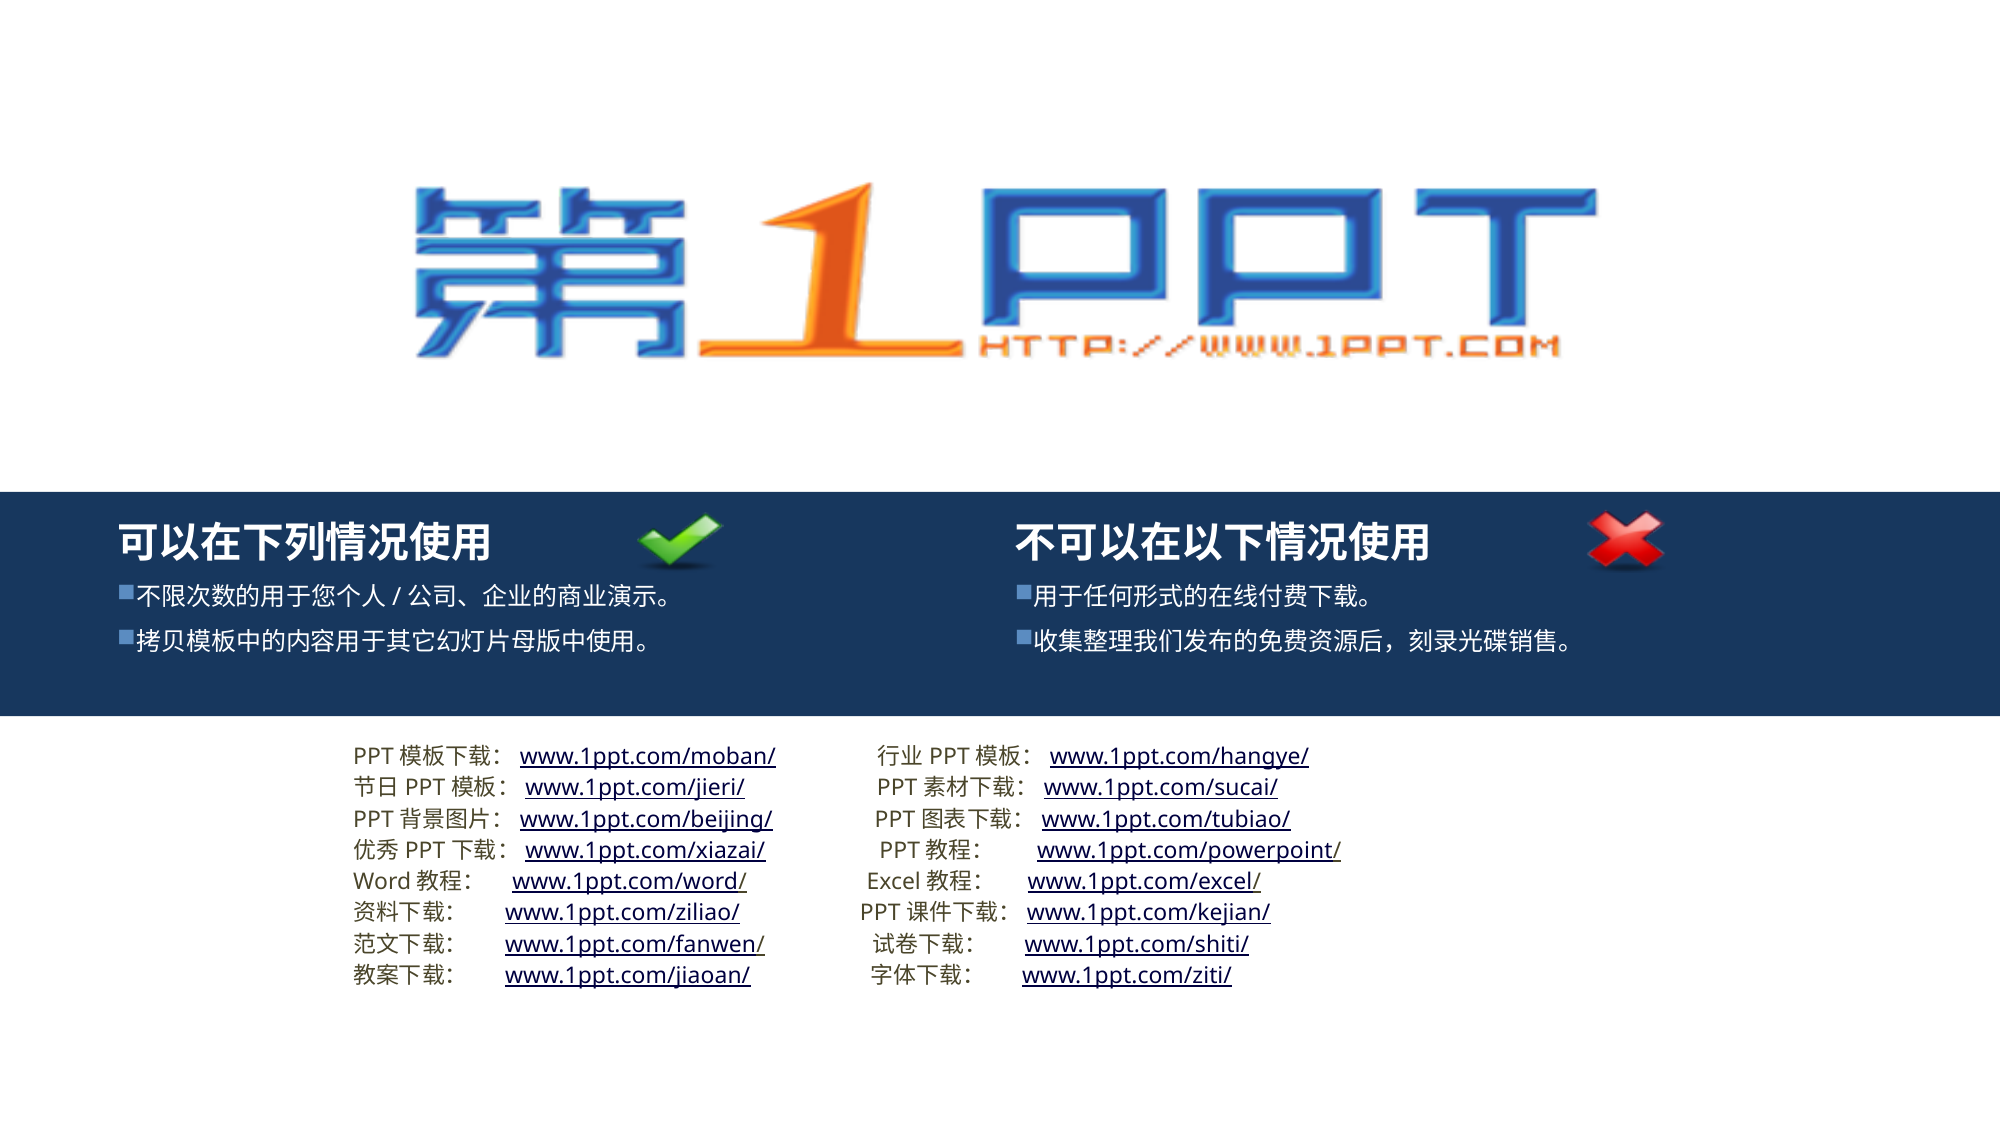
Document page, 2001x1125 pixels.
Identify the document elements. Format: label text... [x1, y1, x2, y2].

picture [179, 51, 1867, 492]
text_box PPT模板下载：www.1ppt.com/moban/ 行业PPT模板：www.1ppt.com/hangye/ 节日PPT模板：www.1ppt.com/jieri/ PPT素材下载：www.1ppt.com/sucai/ PPT背景图片：www.1ppt.com/beijing/ PPT图表下载：www.1ppt.com/tubiao/ 优秀PPT下载：www.1ppt.com/xiazai/ PPT教程： www.1ppt.com/powerpoint/ Word教程： www.1ppt.com/word/ Excel教程： www.1ppt.com/excel/ 资料下载： www.1ppt.com/ziliao/ PPT课件下载：www.1ppt.com/kejian/ 范文下载： www.1ppt.com/fanwen/ 试卷下载： www.1ppt.com/shiti/ 教案下载： www.1ppt.com/jiaoan/ 字体下载： www.1ppt.com/ziti/ [336, 762, 1752, 1008]
text_box 可以在下列情况使用 不限次数的用于您个人/公司、企业的商业演示。 拷贝模板中的内容用于其它幻灯片母版中使用。 [102, 508, 1000, 774]
picture [637, 507, 724, 573]
text_box 不可以在以下情况使用 用于任何形式的在线付费下载。 收集整理我们发布的免费资源后，刻录光碟销售。 [999, 508, 1898, 762]
text_box [0, 491, 2000, 717]
picture [1581, 507, 1669, 573]
